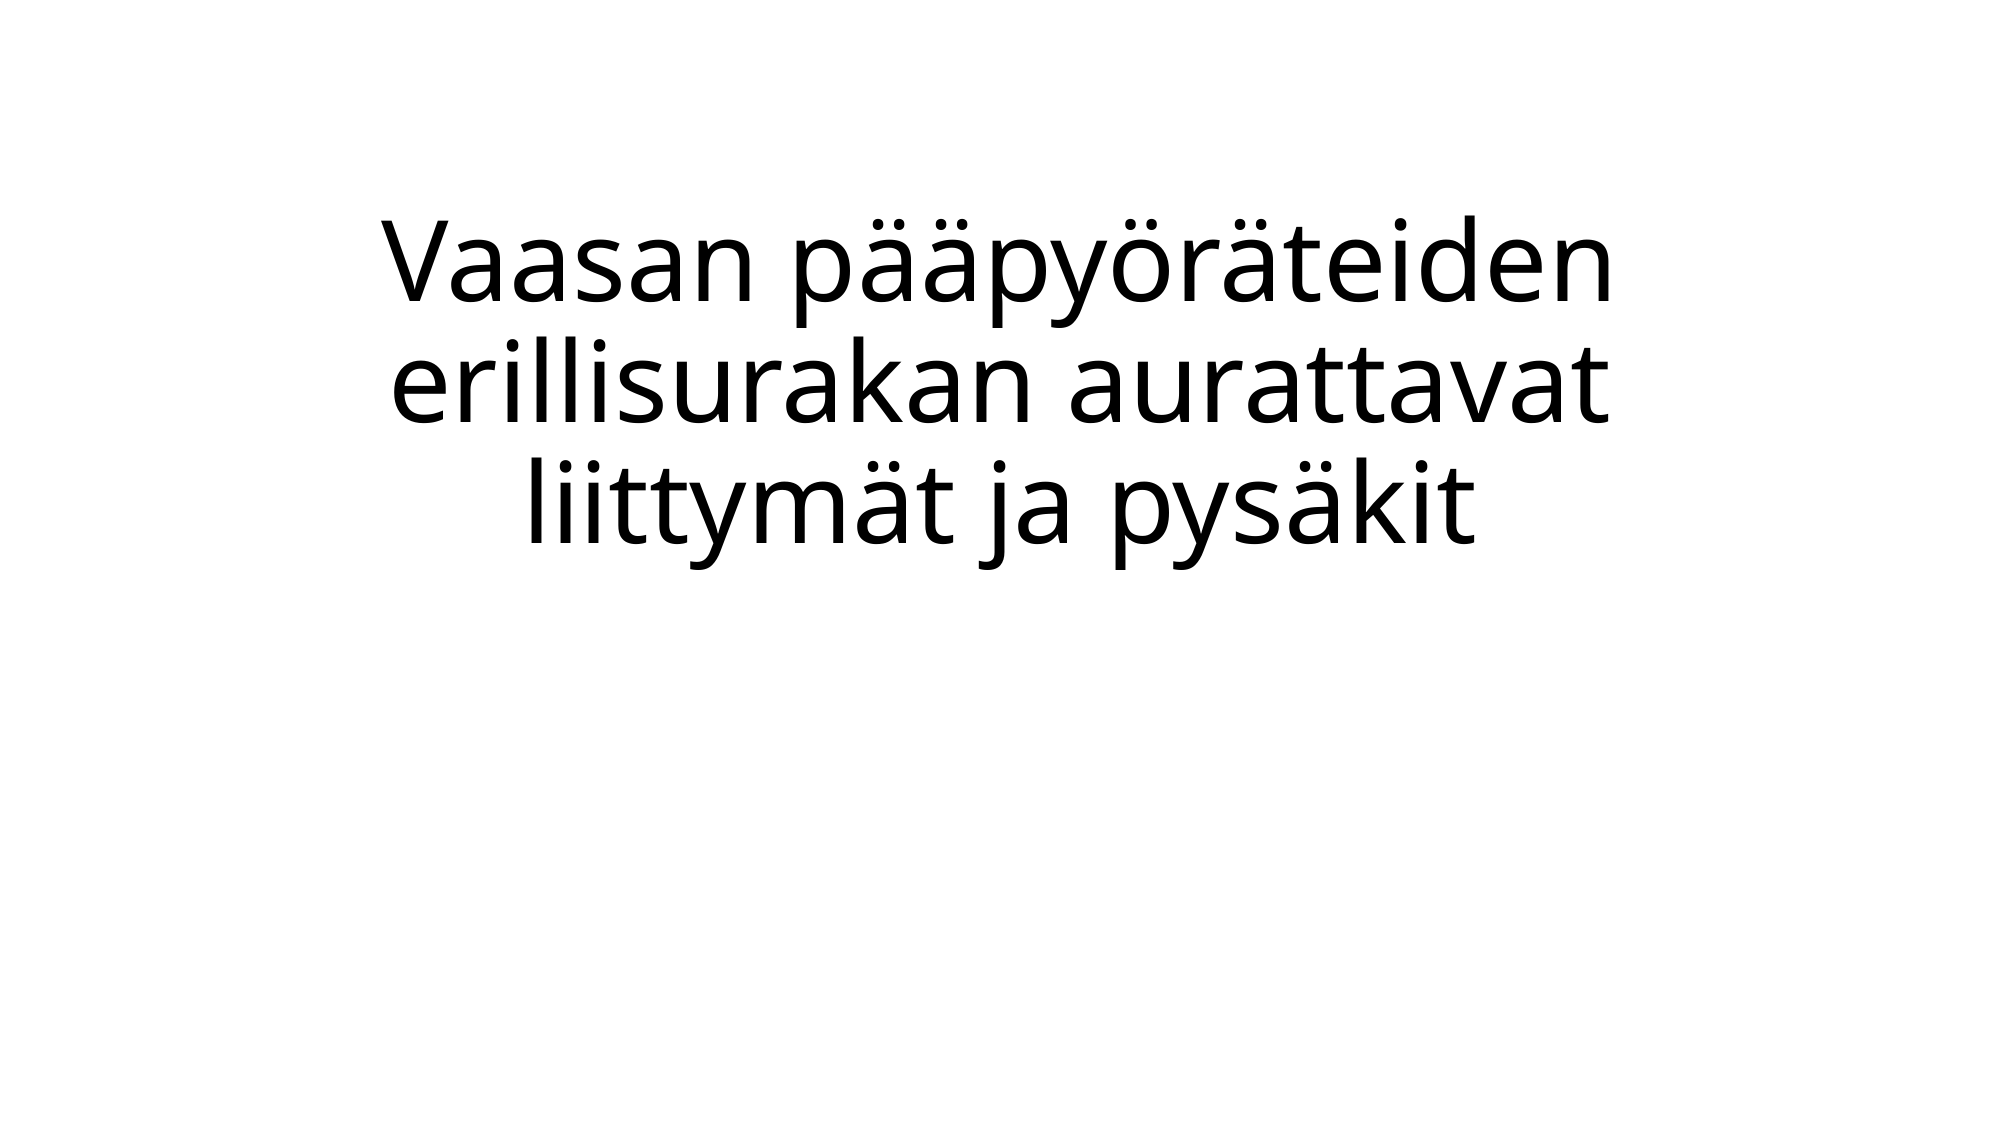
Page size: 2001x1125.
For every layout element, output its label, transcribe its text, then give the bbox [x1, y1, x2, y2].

title Vaasan pääpyöräteiden erillisurakan aurattavat liittymät ja pysäkit [249, 184, 1750, 576]
